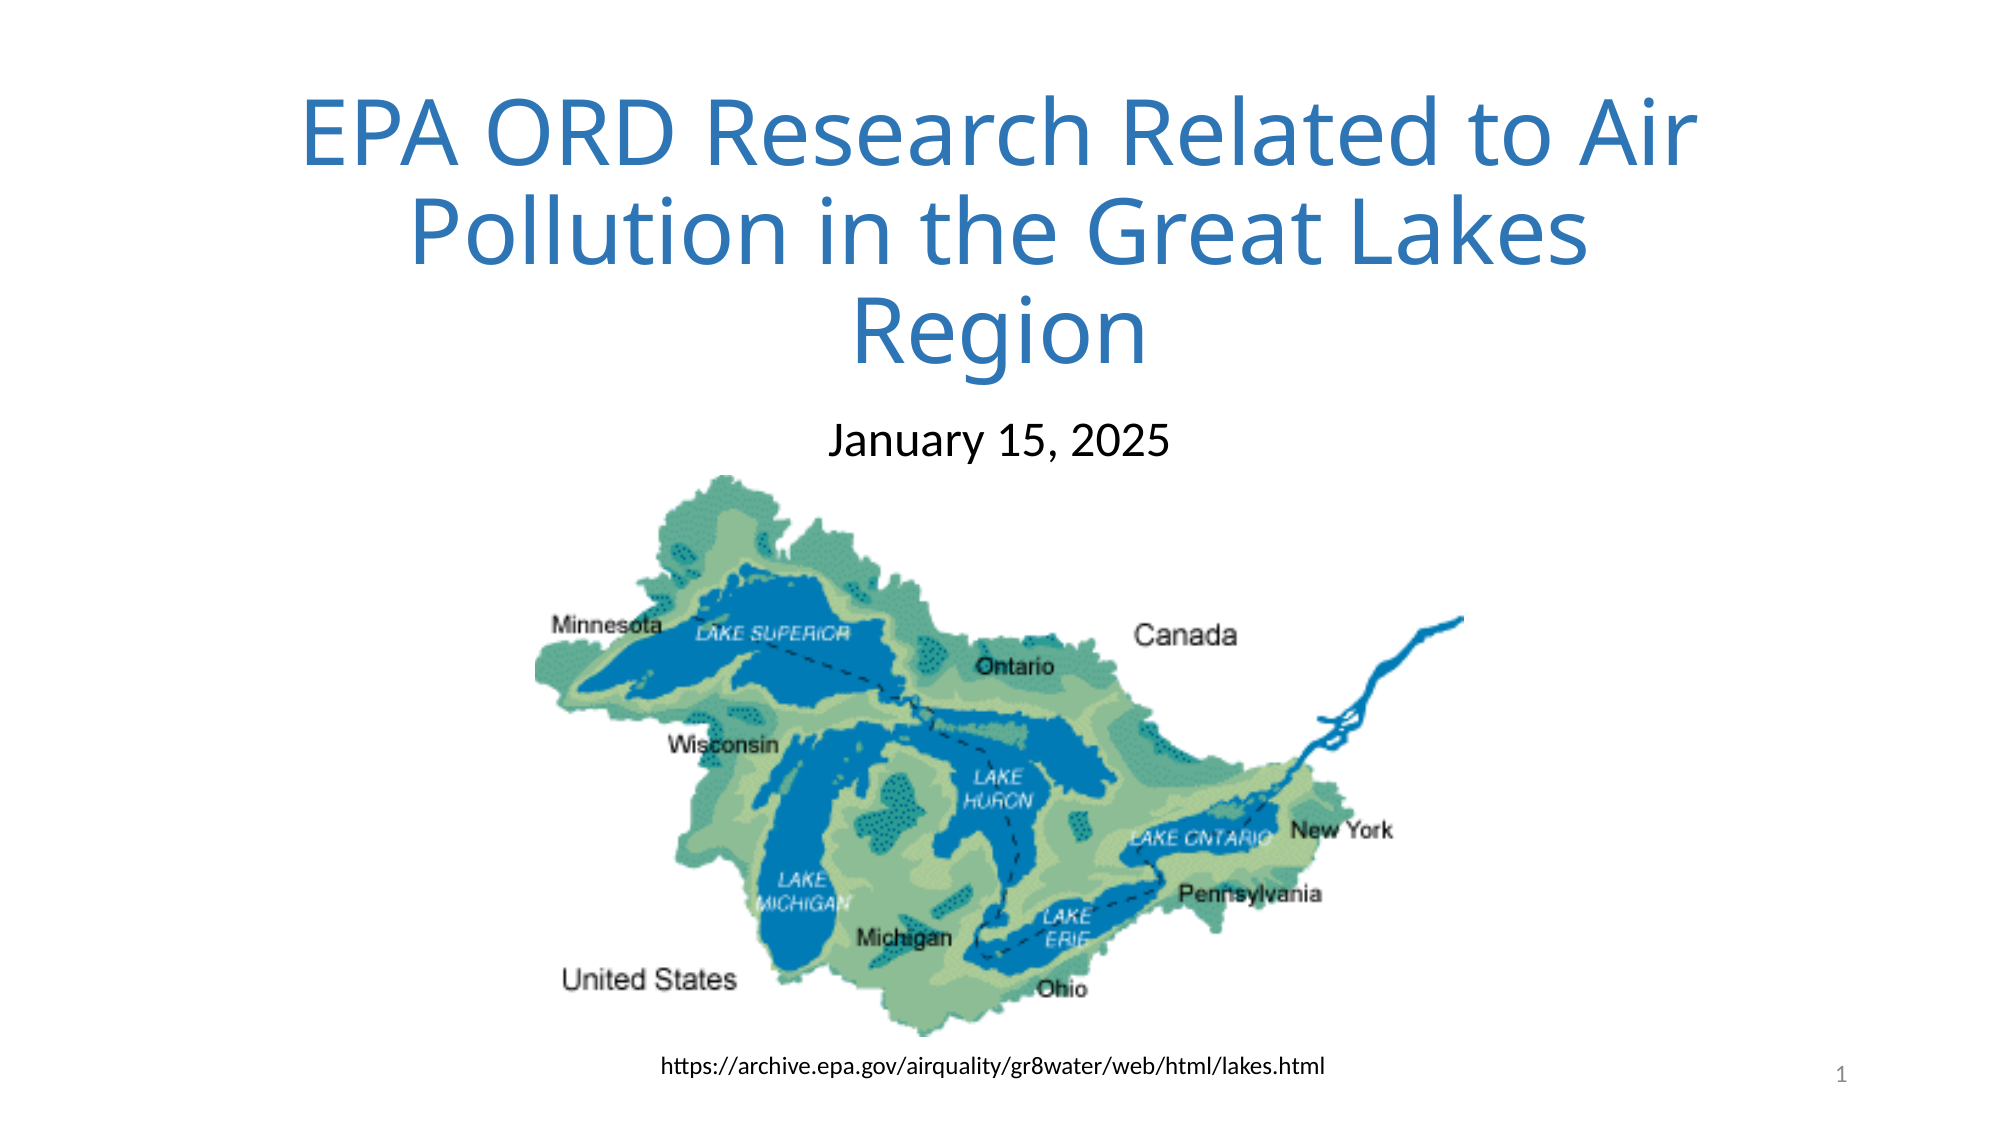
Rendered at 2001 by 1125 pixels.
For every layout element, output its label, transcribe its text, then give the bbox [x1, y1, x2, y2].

text_box https://archive.epa.gov/airquality/gr8water/web/html/lakes.html [558, 1042, 1430, 1088]
title EPA ORD Research Related to Air Pollution in the Great Lakes Region [249, 0, 1750, 391]
subtitle January 15, 2025 [249, 406, 1750, 678]
picture [535, 475, 1465, 1037]
slide_number 1 [1412, 1042, 1863, 1103]
